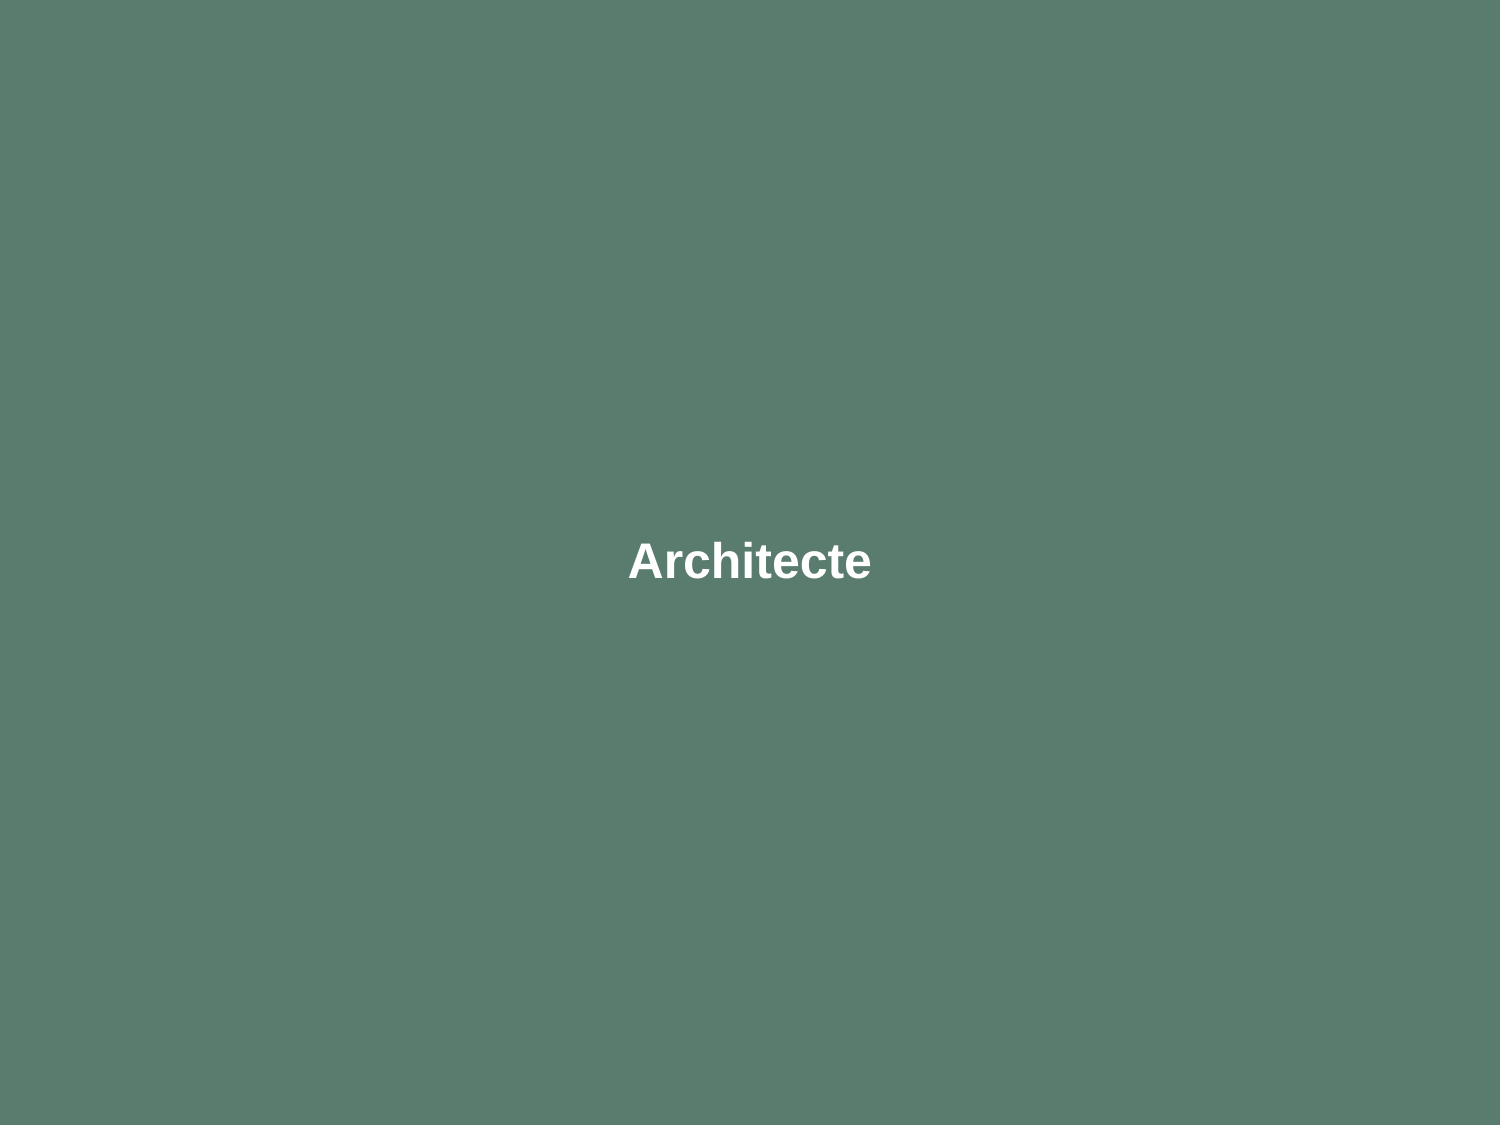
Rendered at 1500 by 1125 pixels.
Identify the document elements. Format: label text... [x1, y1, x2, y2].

list Architecte [181, 520, 1319, 605]
